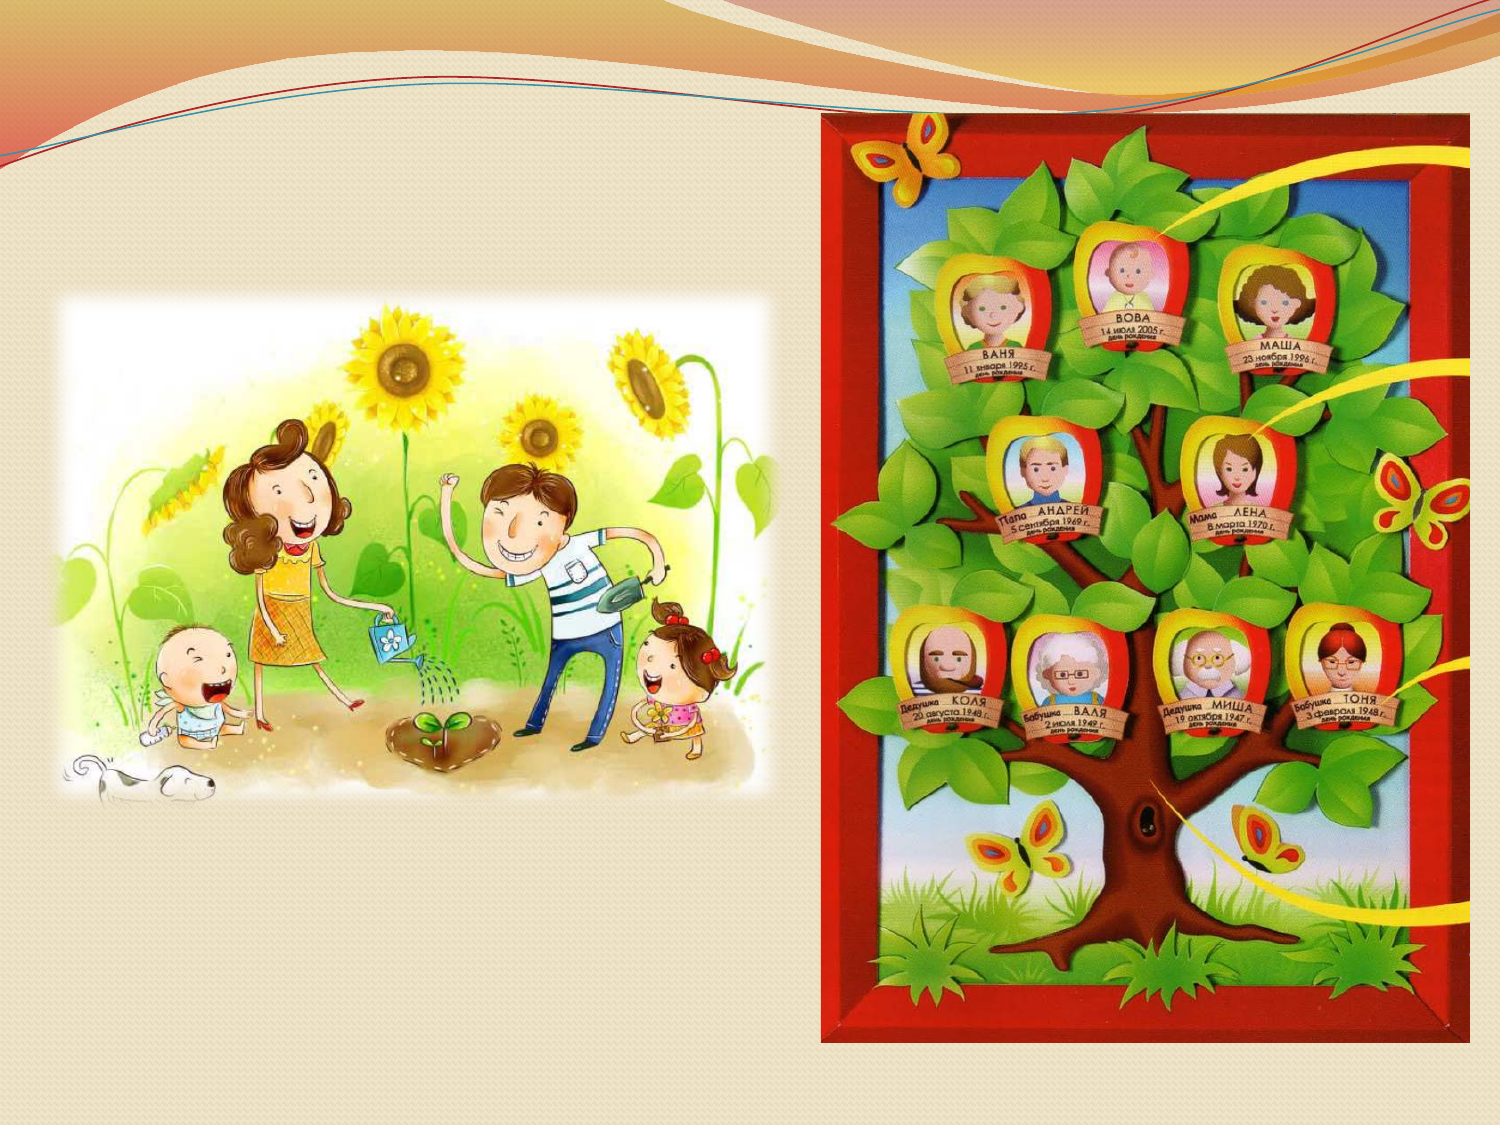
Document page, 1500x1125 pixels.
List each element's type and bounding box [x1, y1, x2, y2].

picture [40, 278, 787, 811]
picture [820, 113, 1471, 1043]
